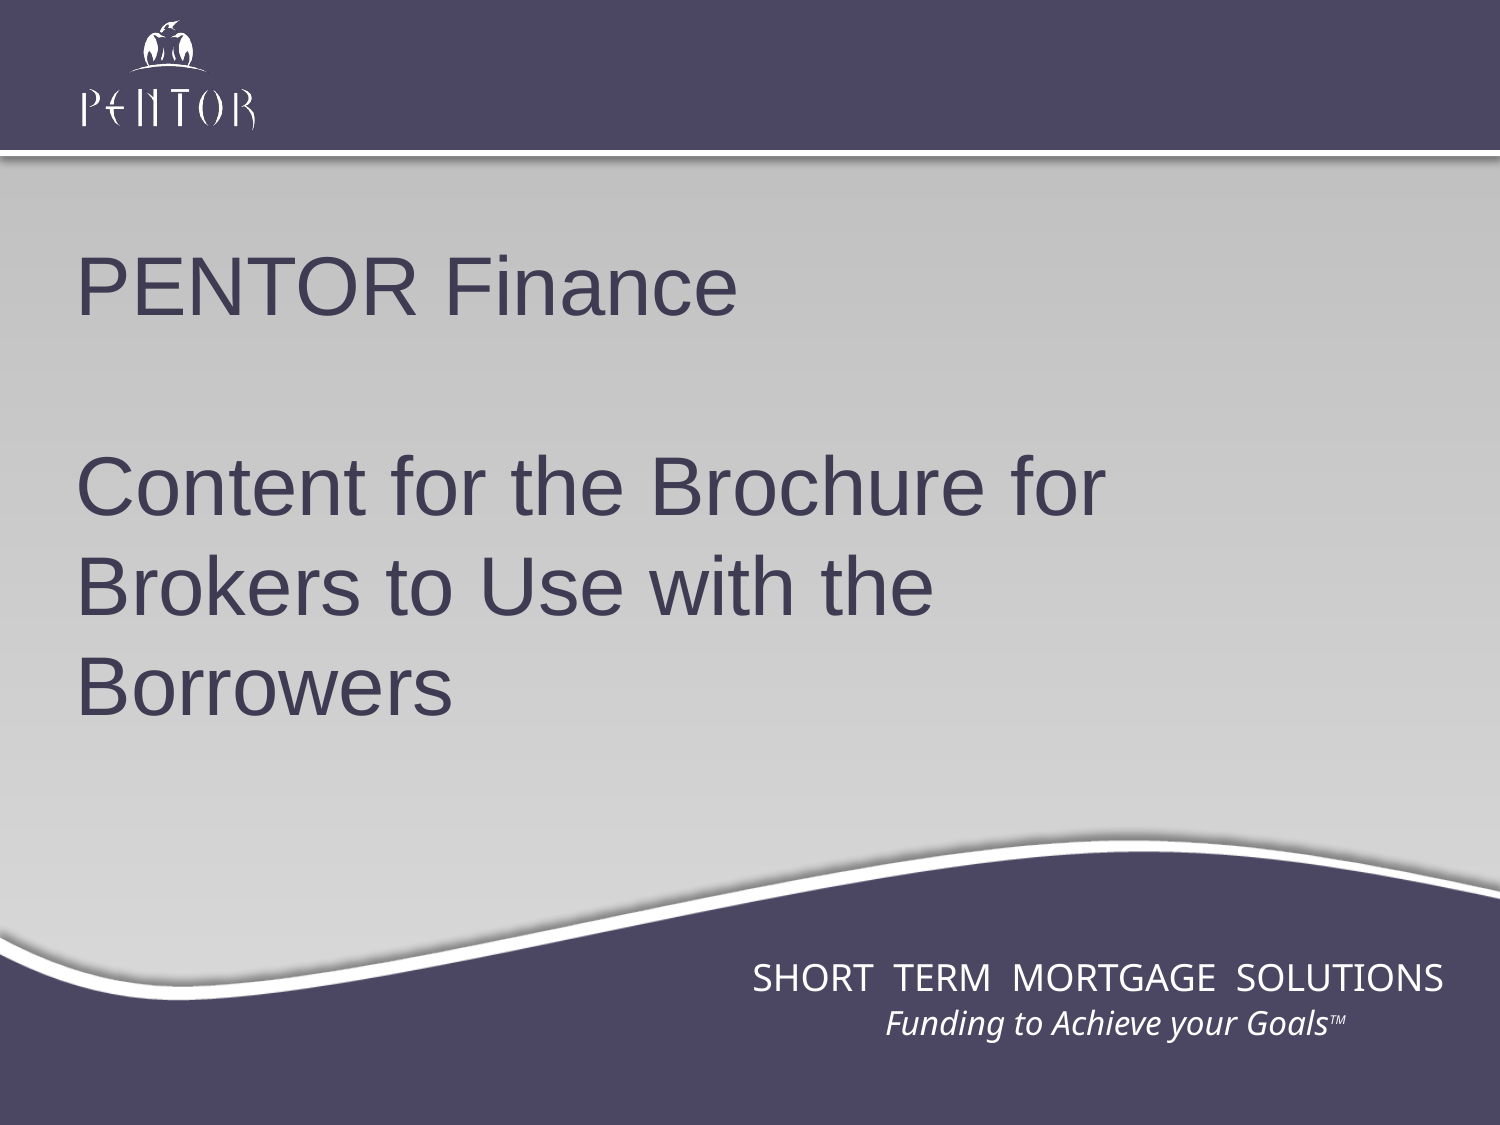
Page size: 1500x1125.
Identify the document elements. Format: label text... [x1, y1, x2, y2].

picture [0, 770, 1500, 1125]
text_box PENTOR Finance Content for the Brochure for Brokers to Use with the Borrowers [60, 224, 1238, 740]
picture [82, 20, 255, 133]
